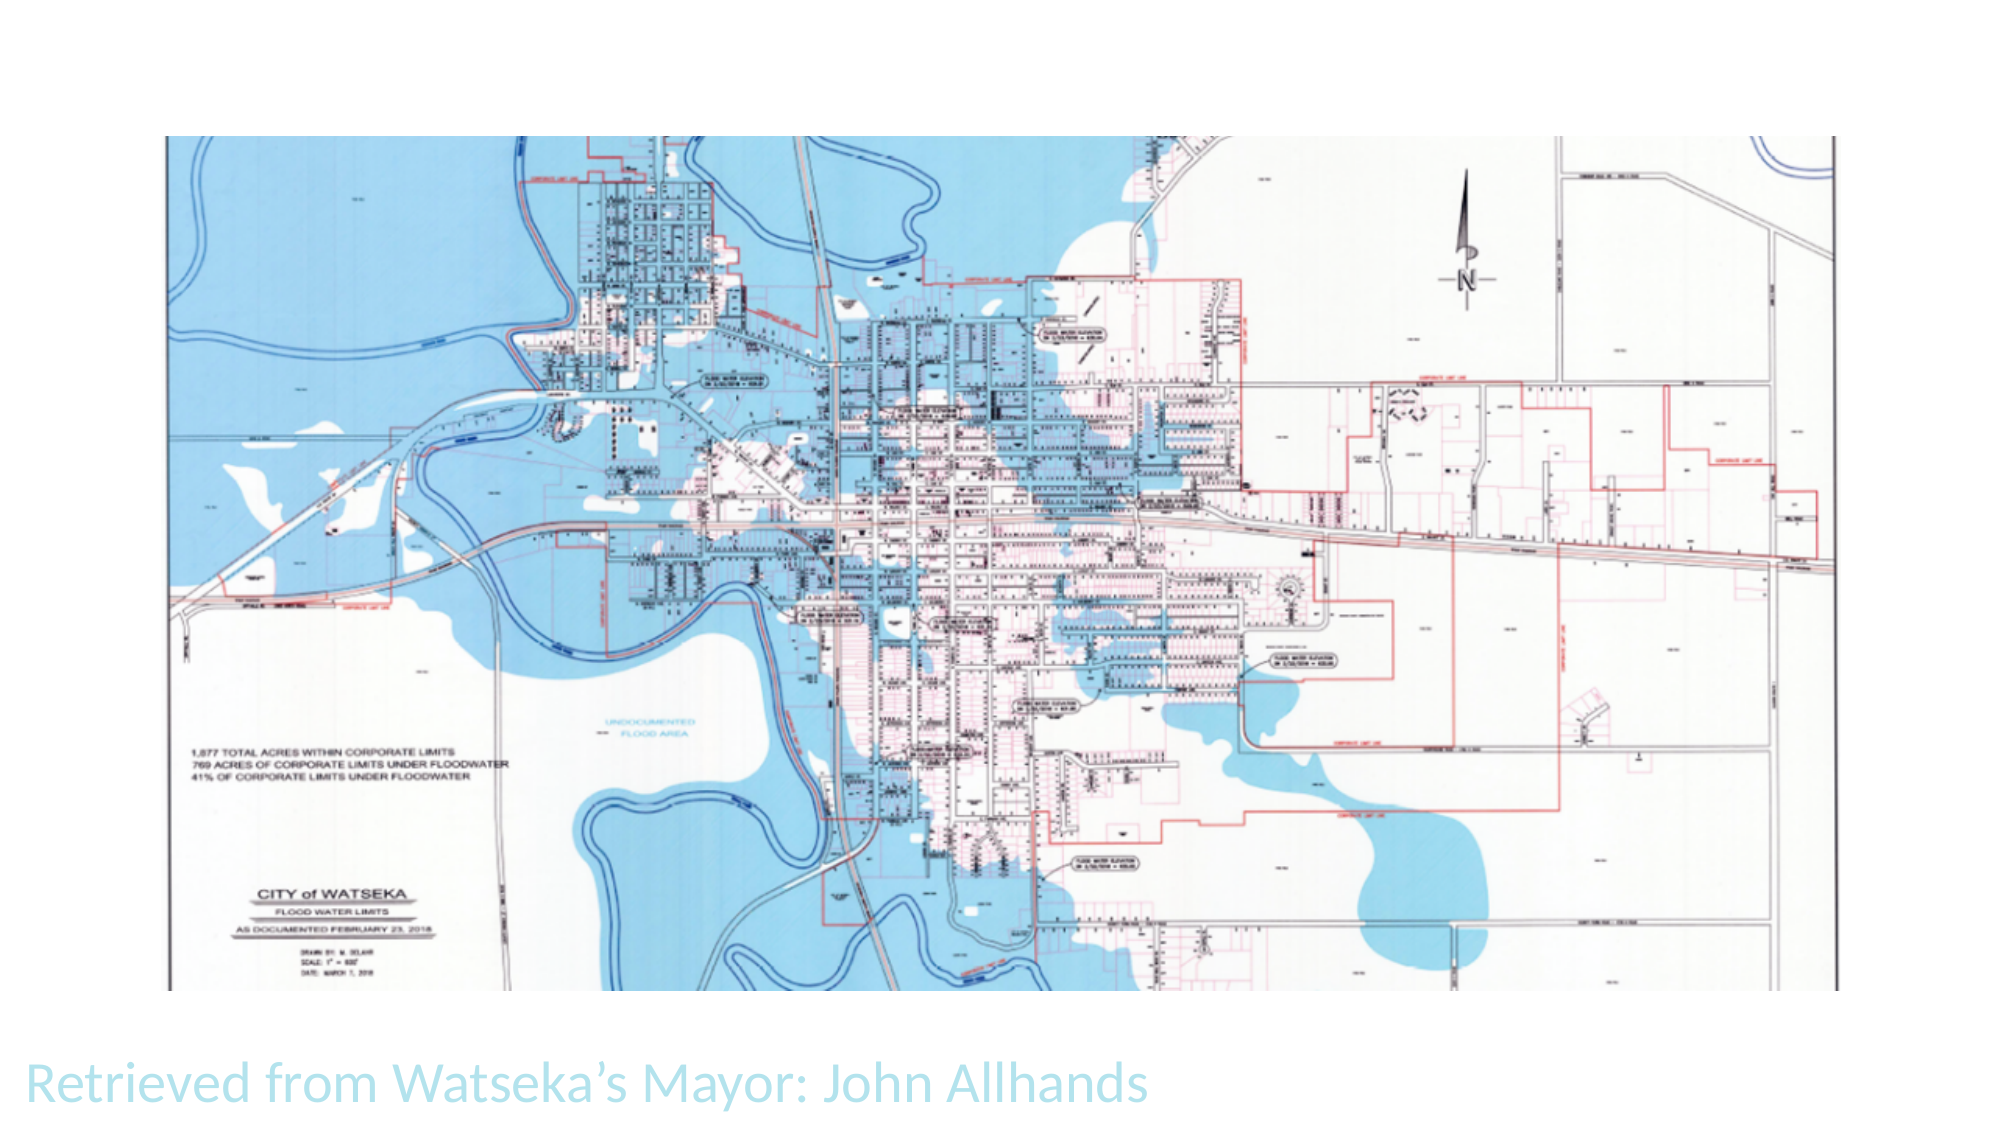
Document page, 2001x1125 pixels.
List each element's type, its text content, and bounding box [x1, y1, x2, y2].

picture [161, 136, 1841, 992]
text_box Retrieved from Watseka’s Mayor: John Allhands [10, 1036, 1207, 1125]
